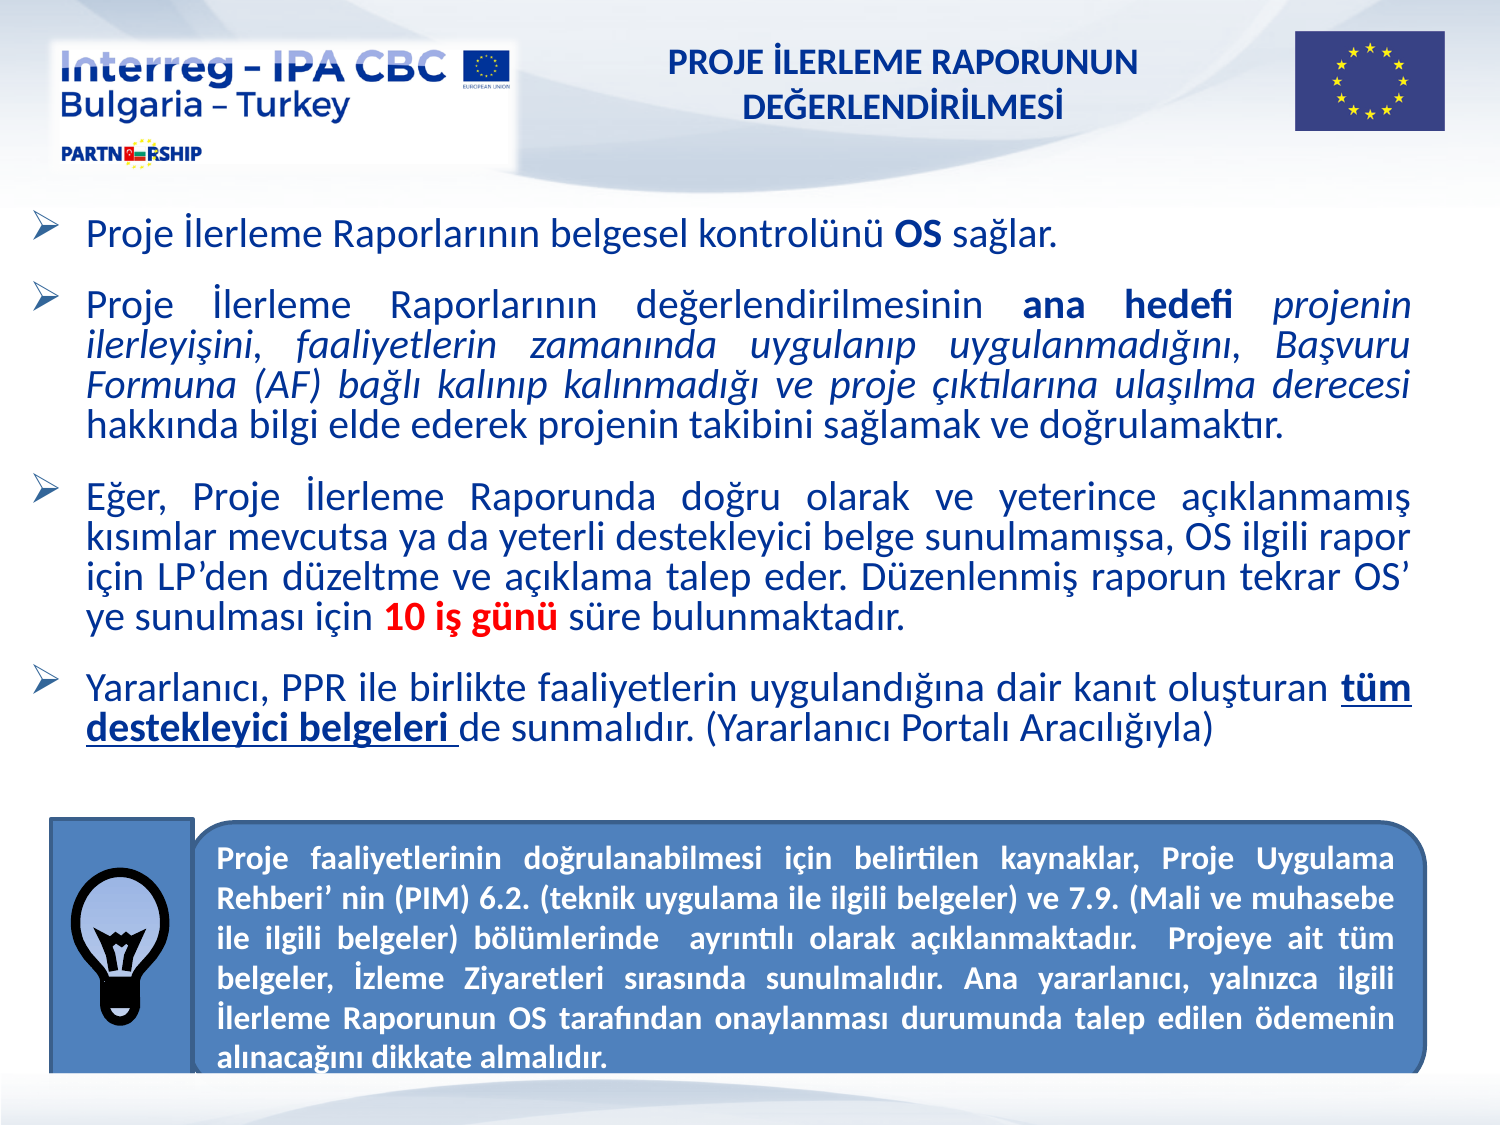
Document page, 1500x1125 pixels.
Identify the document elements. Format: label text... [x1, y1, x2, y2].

picture [0, 0, 1500, 209]
text_box Proje faaliyetlerinin doğrulanabilmesi için belirtilen kaynaklar, Proje Uygulama Rehberi’ nin (PIM) 6.2. (teknik uygulama ile ilgili belgeler) ve 7.9. (Mali ve muhasebe ile ilgili belgeler) bölümlerinde ayrıntılı olarak açıklanmaktadır. Projeye ait tüm belgeler, İzleme Ziyaretleri sırasında sunulmalıdır. Ana yararlanıcı, yalnızca ilgili İlerleme Raporunun OS tarafından onaylanması durumunda talep edilen ödemenin alınacağını dikkate almalıdır. [195, 820, 1428, 1072]
text_box Proje İlerleme Raporlarının belgesel kontrolünü OS sağlar. Proje İlerleme Raporlarının değerlendirilmesinin ana hedefi projenin ilerleyişini, faaliyetlerin zamanında uygulanıp uygulanmadığını, Başvuru Formuna (AF) bağlı kalınıp kalınmadığı ve proje çıktılarına ulaşılma derecesi hakkında bilgi elde ederek projenin takibini sağlamak ve doğrulamaktır. Eğer, Proje İlerleme Raporunda doğru olarak ve yeterince açıklanmamış kısımlar mevcutsa ya da yeterli destekleyici belge sunulmamışsa, OS ilgili rapor için LP’den düzeltme ve açıklama talep eder. Düzenlenmiş raporun tekrar OS’ ye sunulması için 10 iş günü süre bulunmaktadır. Yararlanıcı, PPR ile birlikte faaliyetlerin uygulandığına dair kanıt oluşturan tüm destekleyici belgeleri de sunmalıdır. (Yararlanıcı Portalı Aracılığıyla) [14, 218, 1428, 1072]
text_box [75, 872, 165, 1021]
text_box NB! [49, 817, 195, 1072]
picture [0, 1073, 1500, 1125]
